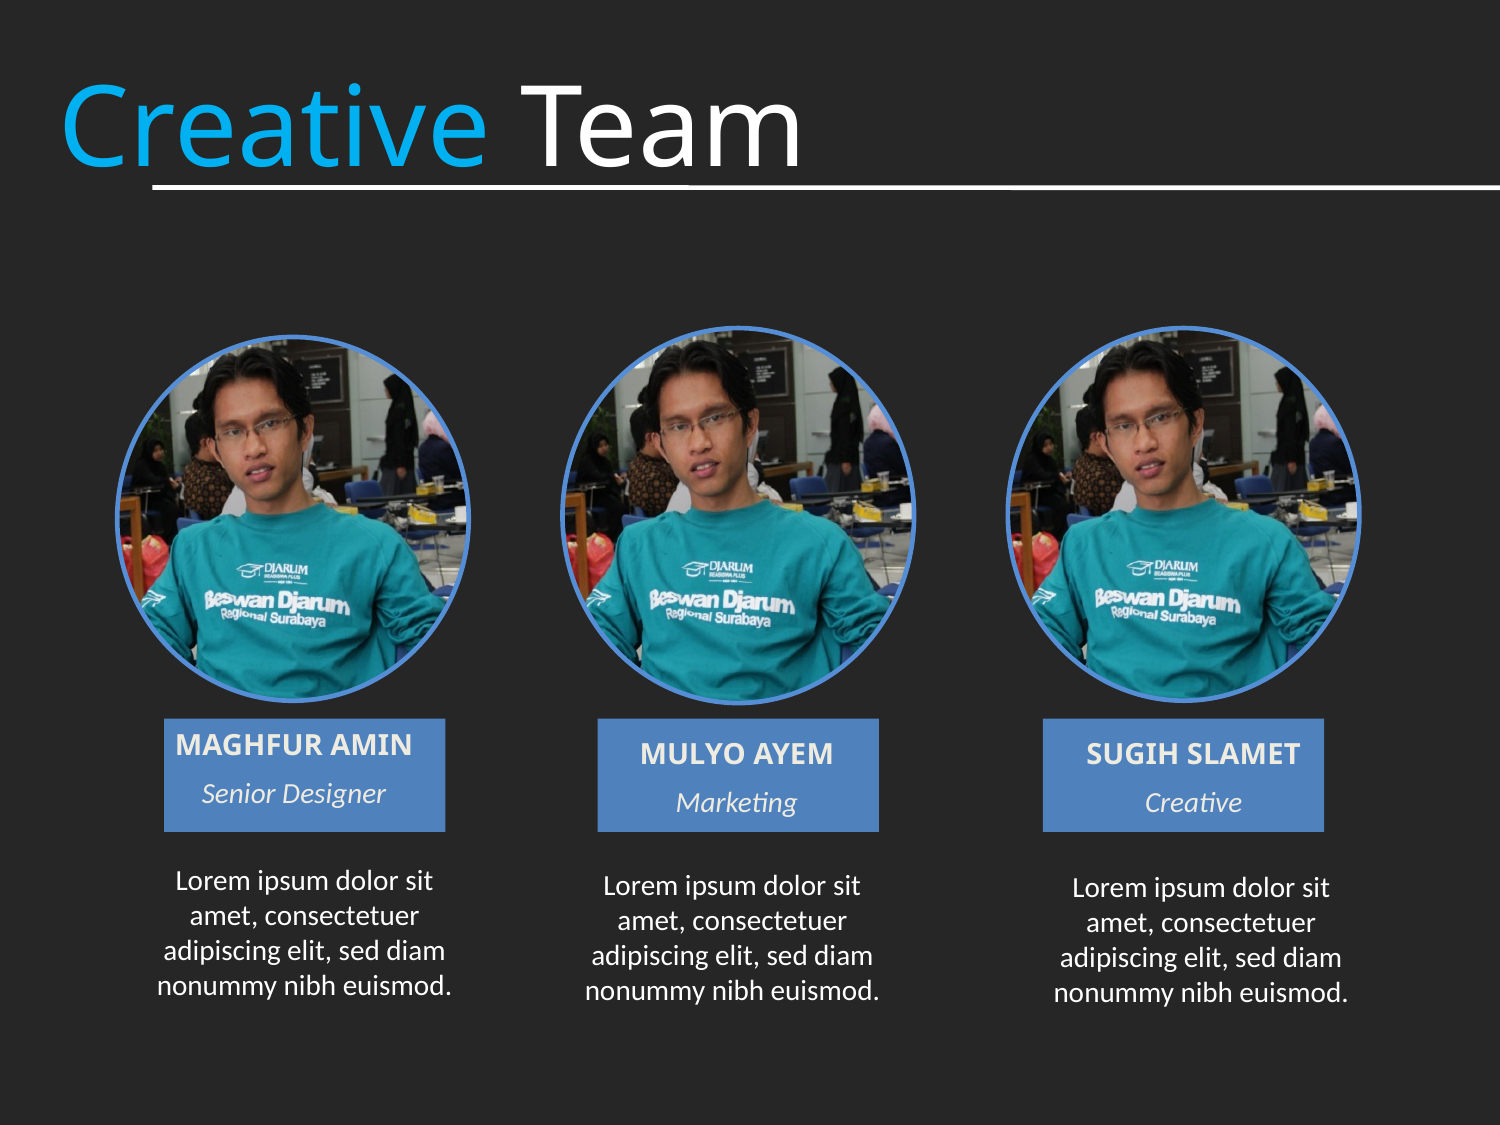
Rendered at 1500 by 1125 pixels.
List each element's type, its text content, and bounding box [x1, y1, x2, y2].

text_box [115, 334, 471, 703]
text_box Lorem ipsum dolor sit amet, consectetuer adipiscing elit, sed diam nonummy nibh euismod. [140, 853, 469, 1009]
text_box [560, 325, 917, 706]
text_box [597, 727, 877, 828]
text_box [1054, 727, 1334, 828]
text_box [162, 717, 447, 834]
text_box Creative Team [44, 46, 822, 197]
text_box [596, 717, 881, 731]
text_box [1041, 717, 1326, 834]
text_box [154, 718, 434, 819]
text_box [1005, 325, 1362, 703]
text_box Lorem ipsum dolor sit amet, consectetuer adipiscing elit, sed diam nonummy nibh euismod. [1031, 860, 1372, 1016]
text_box Lorem ipsum dolor sit amet, consectetuer adipiscing elit, sed diam nonummy nibh euismod. [562, 859, 903, 1014]
